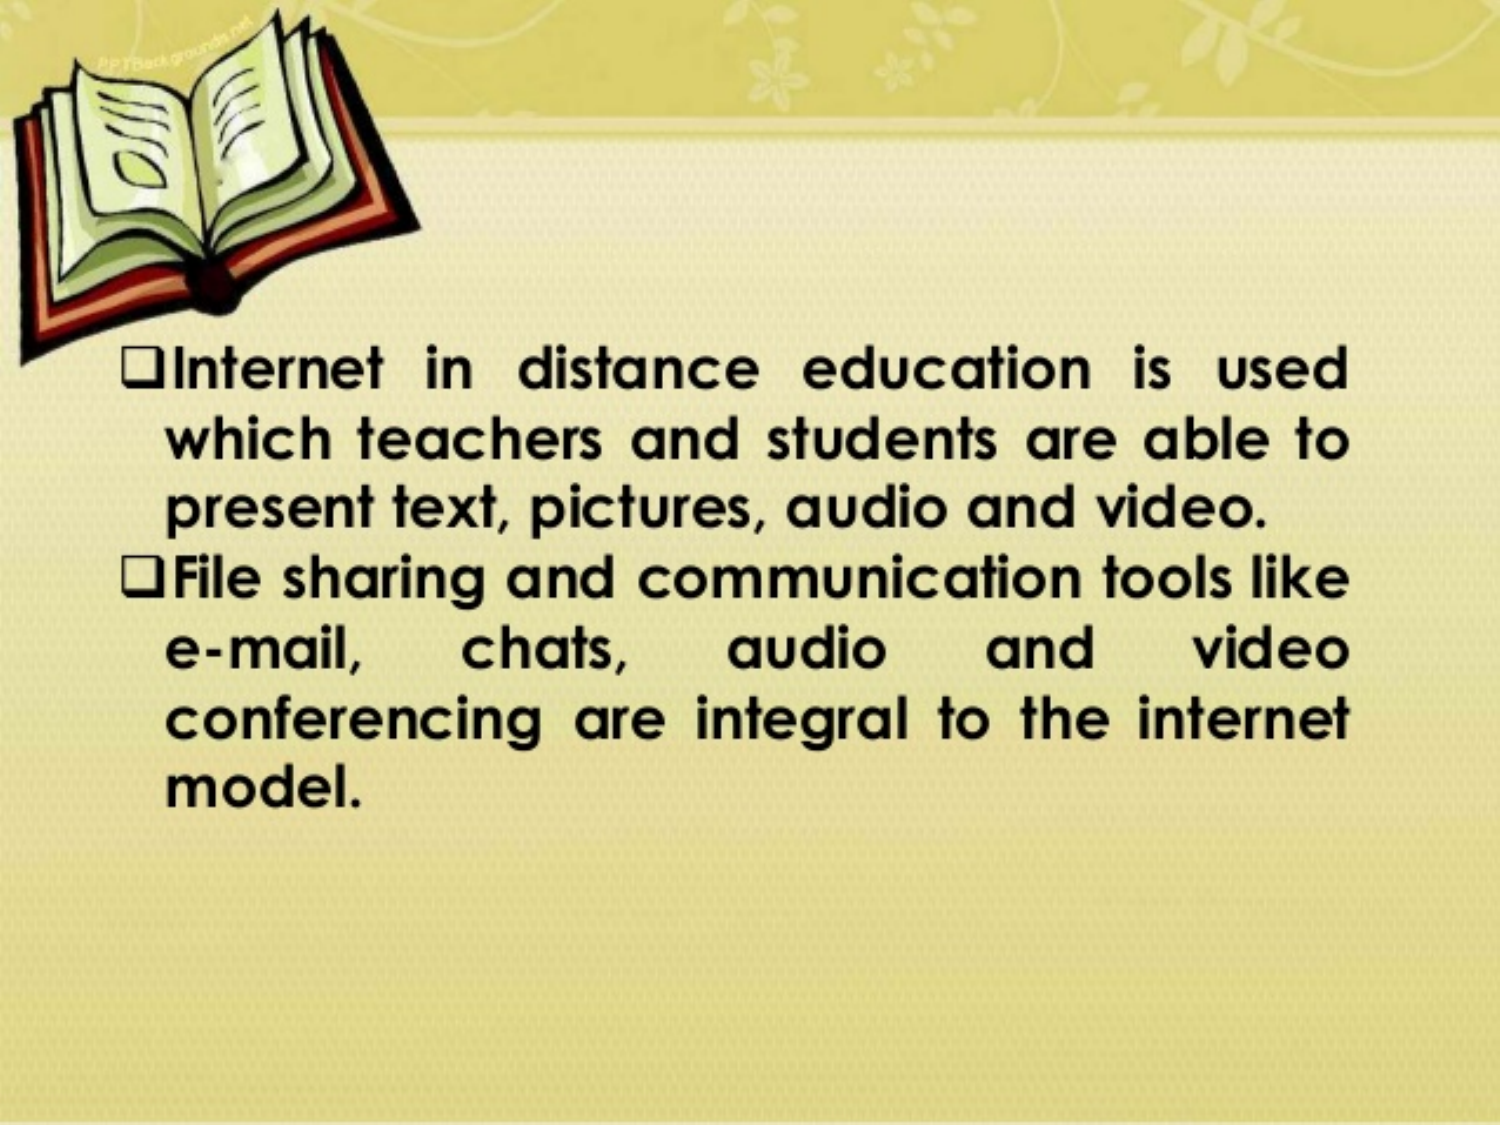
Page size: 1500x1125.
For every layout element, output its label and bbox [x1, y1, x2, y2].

list [0, 0, 1500, 1125]
